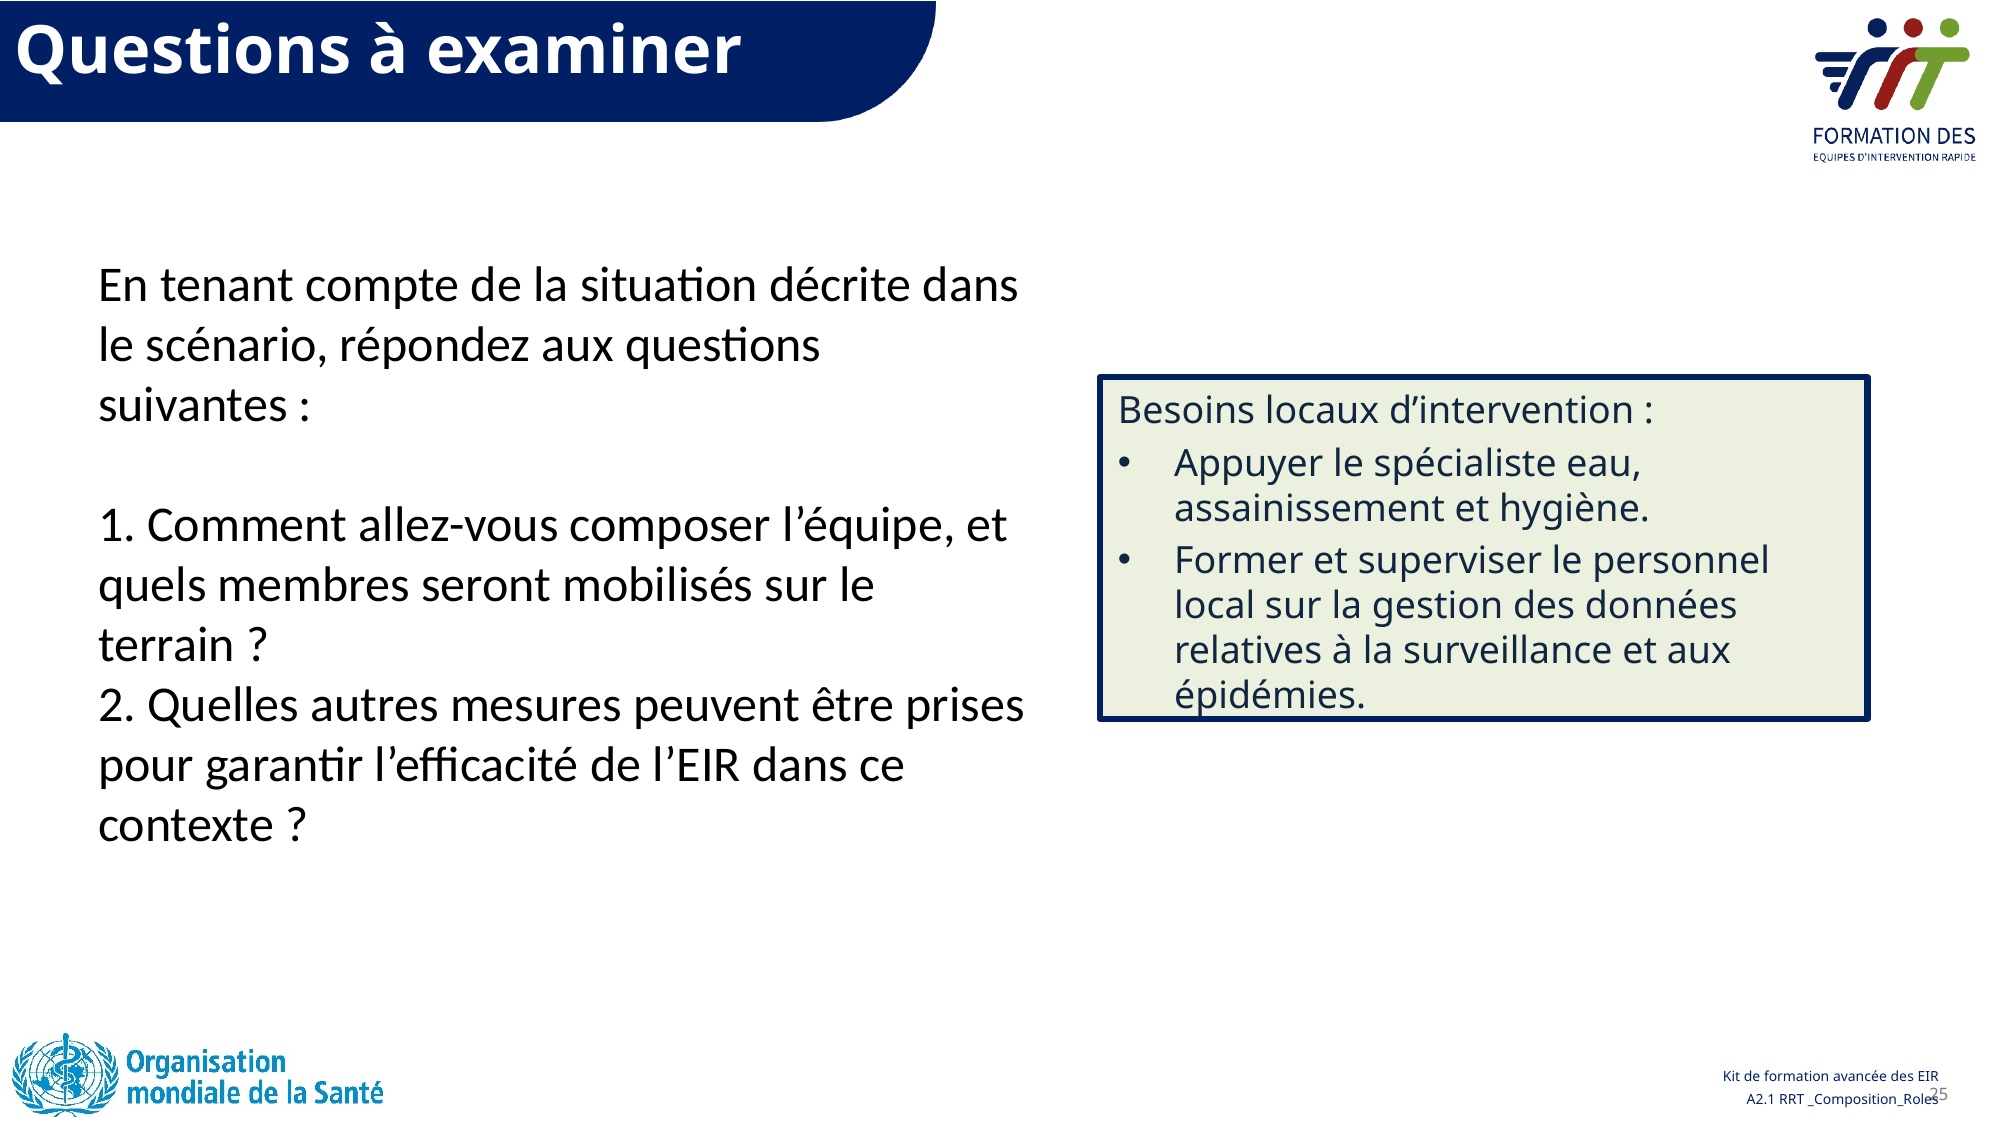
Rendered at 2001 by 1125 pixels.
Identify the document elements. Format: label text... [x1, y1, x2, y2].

picture [12, 1033, 383, 1117]
picture [1813, 17, 1976, 163]
picture [0, 114, 936, 122]
text_box Besoins locaux d’intervention : Appuyer le spécialiste eau, assainissement et hygiène. Former et superviser le personnel local sur la gestion des données relatives à la surveillance et aux épidémies. [1099, 377, 1868, 719]
list En tenant compte de la situation décrite dans le scénario, répondez aux questions suivantes : 1. Comment allez-vous composer l’équipe, et quels membres seront mobilisés sur le terrain ? 2. Quelles autres mesures peuvent être prises pour garantir l’efficacité de l’EIR dans ce contexte ? [83, 244, 1046, 960]
title Questions à examiner [0, 0, 1800, 114]
picture [374, 1090, 383, 1100]
